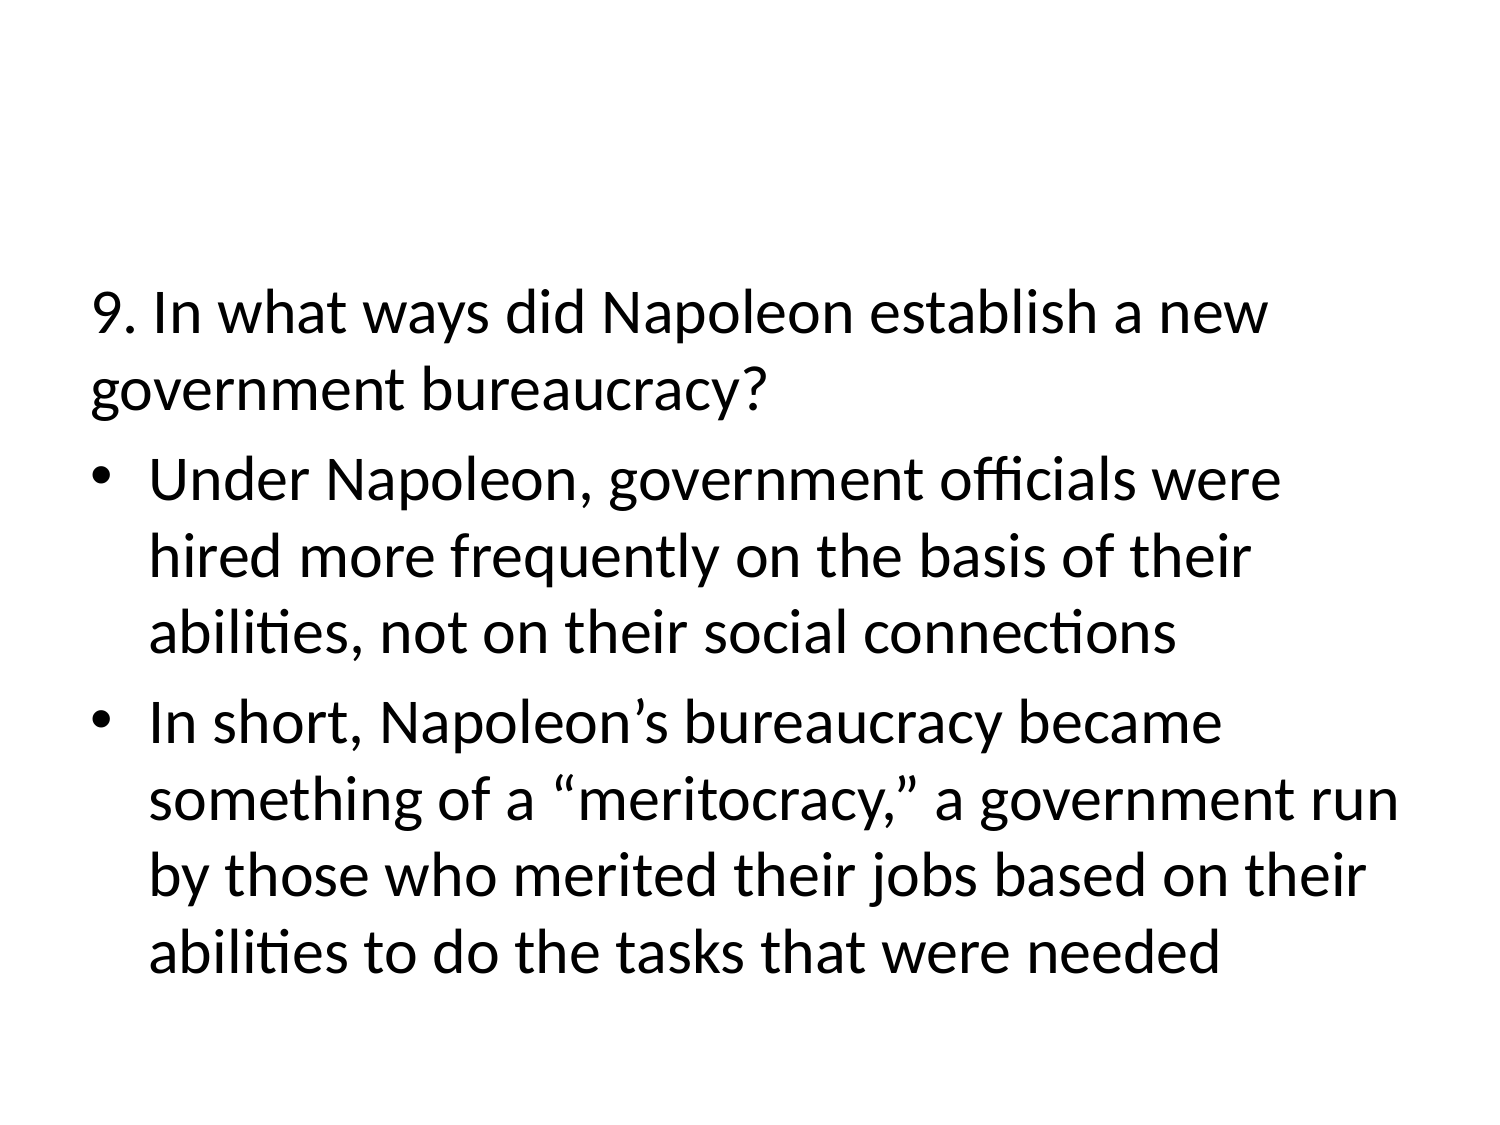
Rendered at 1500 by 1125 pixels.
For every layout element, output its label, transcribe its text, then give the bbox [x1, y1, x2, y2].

list 9. In what ways did Napoleon establish a new government bureaucracy? Under Napoleon, government officials were hired more frequently on the basis of their abilities, not on their social connections In short, Napoleon’s bureaucracy became something of a “meritocracy,” a government run by those who merited their jobs based on their abilities to do the tasks that were needed [75, 262, 1425, 1005]
